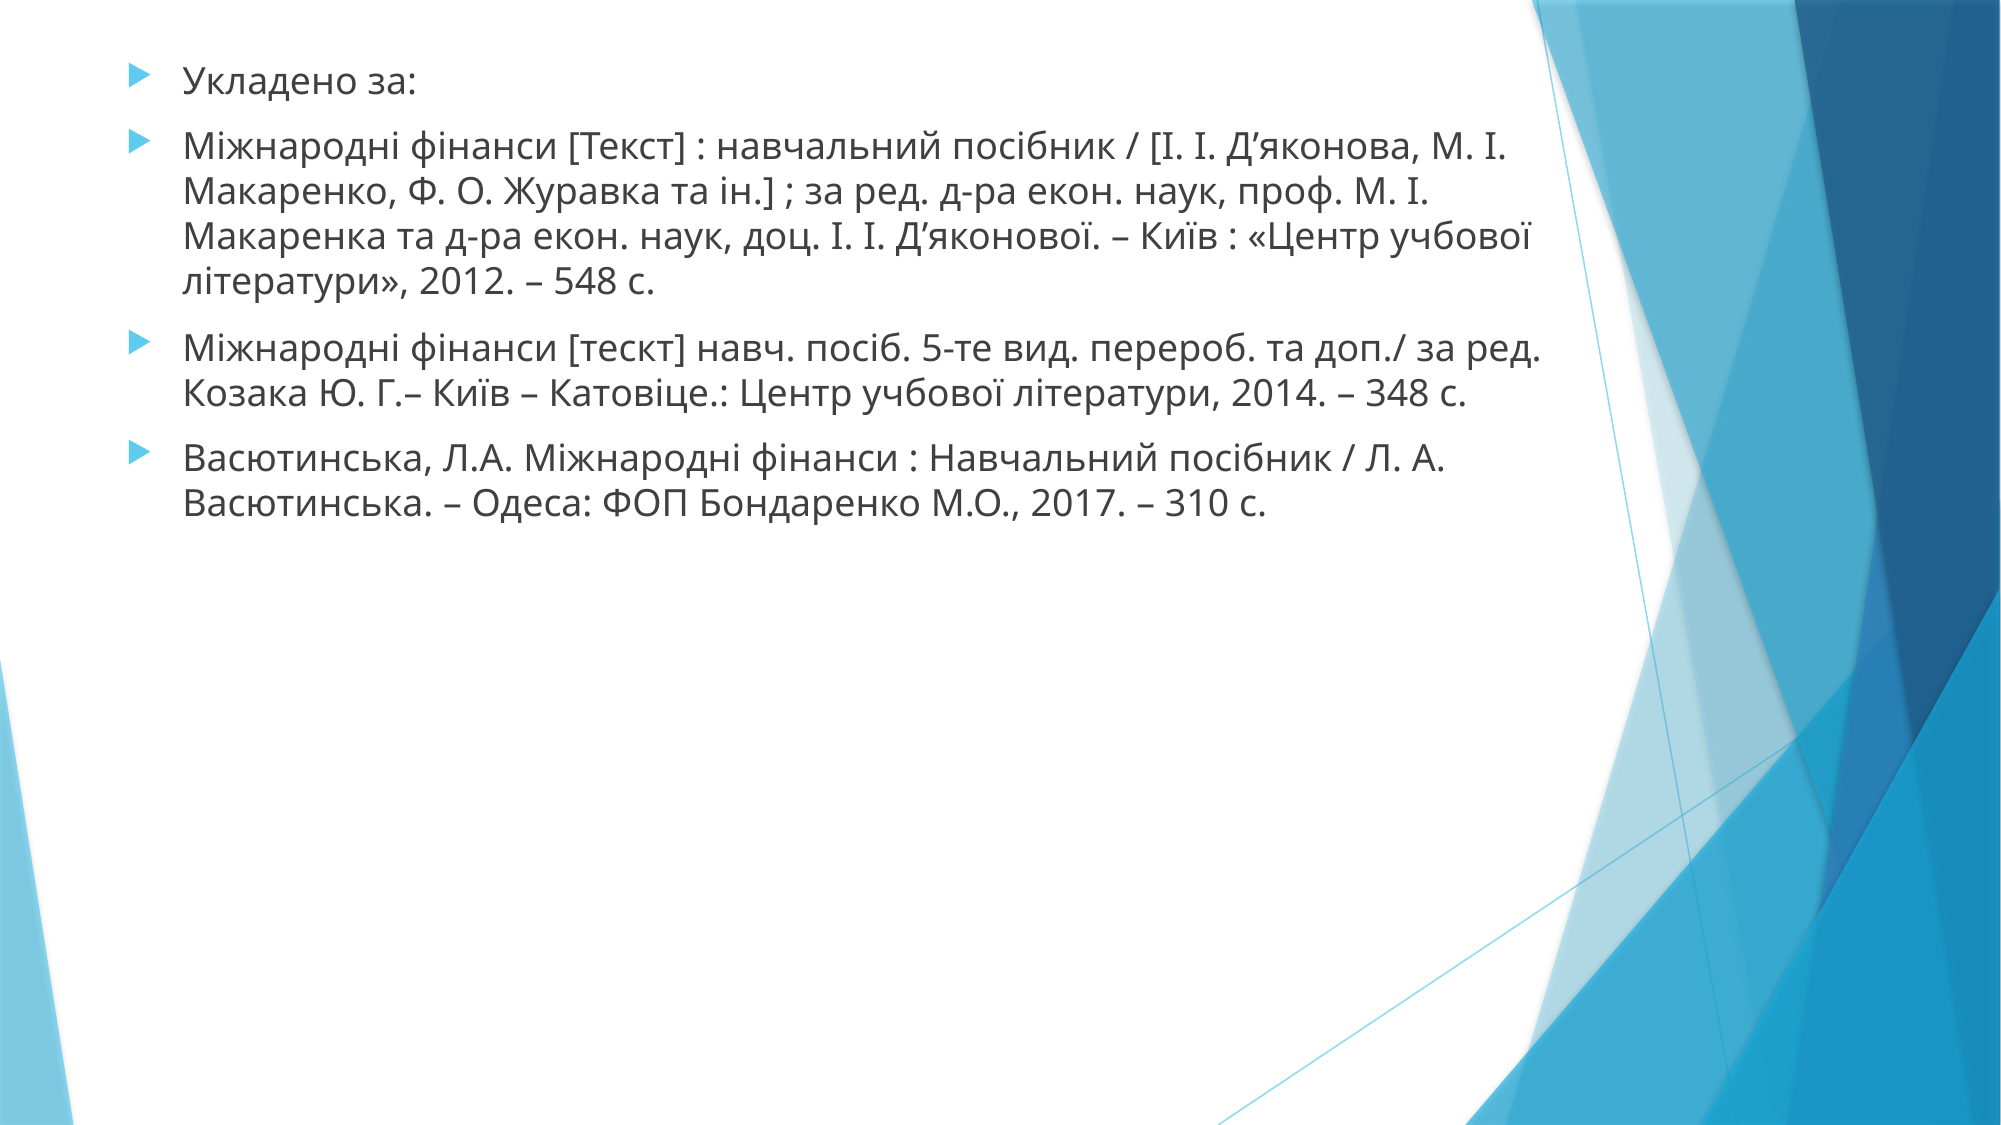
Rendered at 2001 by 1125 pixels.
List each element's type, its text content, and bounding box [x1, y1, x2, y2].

list Укладено за: Міжнародні фінанси [Текст] : навчальний посібник / [І. І. Д’яконова, М. І. Макаренко, Ф. О. Журавка та ін.] ; за ред. д-ра екон. наук, проф. М. І. Макаренка та д-ра екон. наук, доц. І. І. Д’яконової. – Київ : «Центр учбової літератури», 2012. – 548 с. Міжнародні фінанси [тескт] навч. посіб. 5-те вид. перероб. та доп./ за ред. Козака Ю. Г.– Київ – Катовіце.: Центр учбової літератури, 2014. – 348 с. Васютинська, Л.А. Міжнародні фінанси : Навчальний посібник / Л. А. Васютинська. – Одеса: ФОП Бондаренко М.О., 2017. – 310 с. [111, 49, 1585, 1077]
